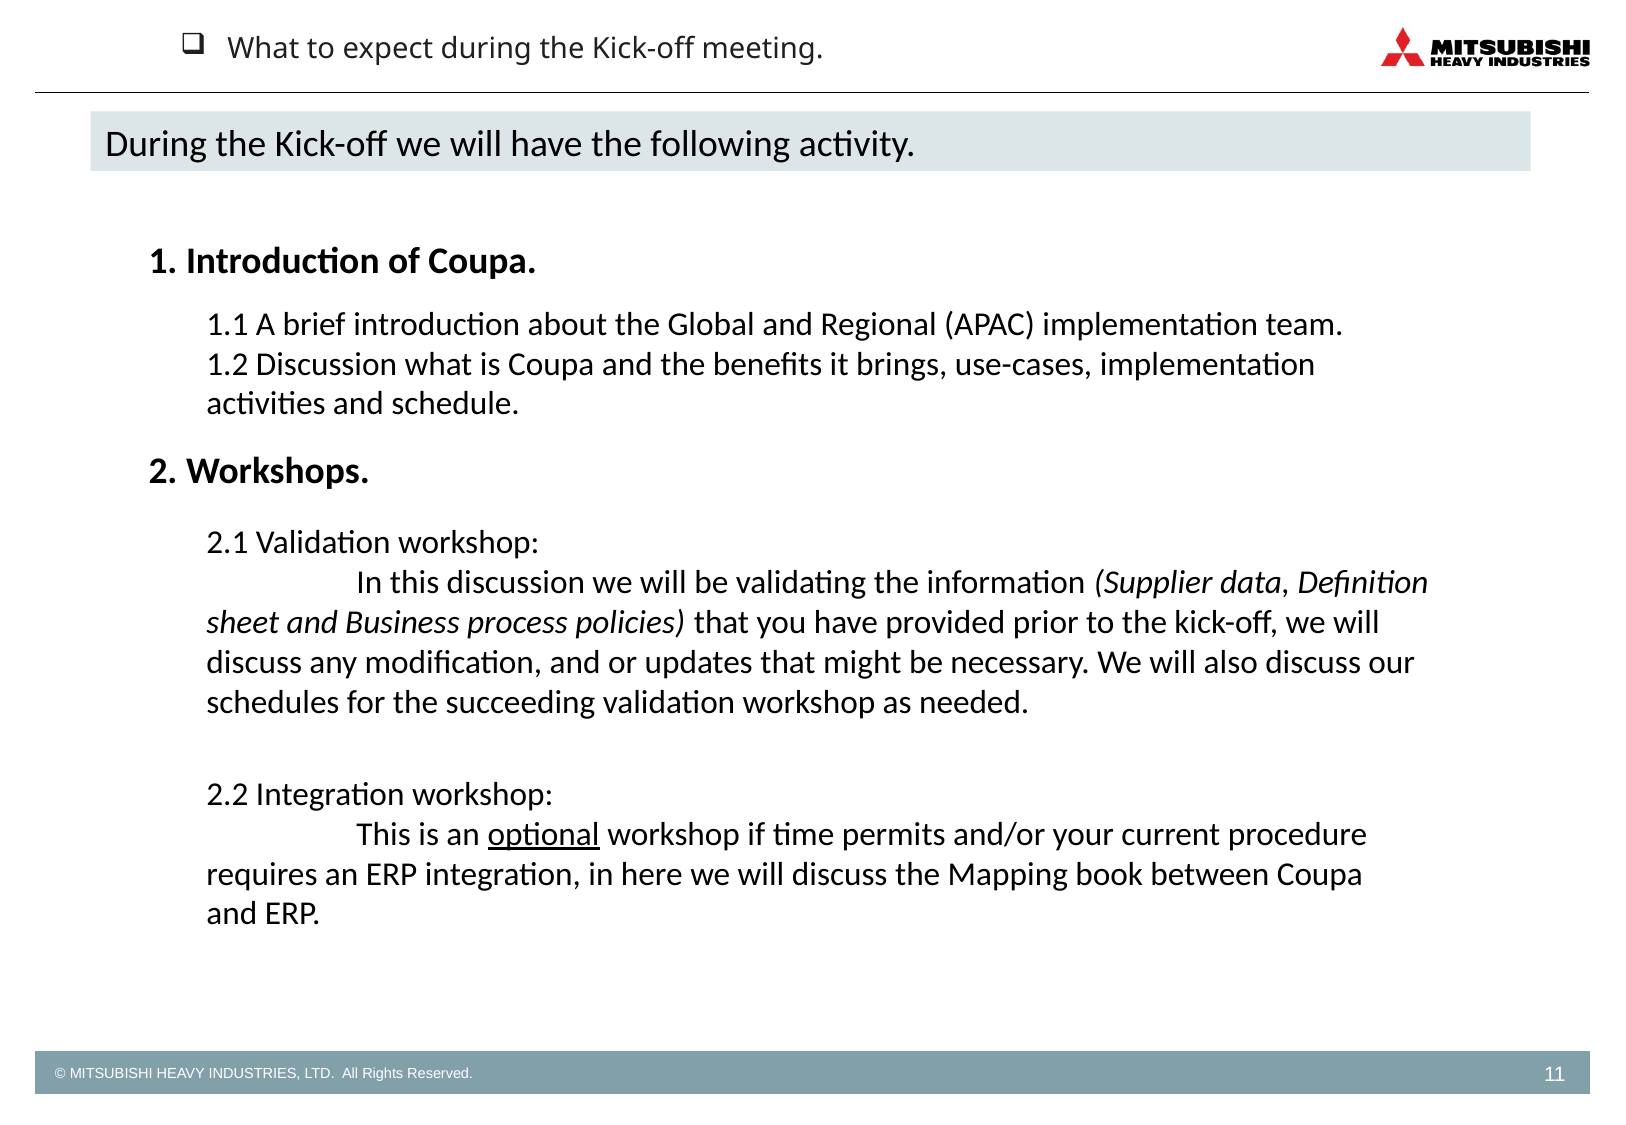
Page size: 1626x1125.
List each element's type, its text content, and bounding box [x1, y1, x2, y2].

text_box 2. Workshops. [58, 438, 1301, 498]
text_box During the Kick-off we will have the following activity. [90, 111, 1531, 171]
title What to expect during the Kick-off meeting. [90, 22, 1235, 80]
text_box 1. Introduction of Coupa. [58, 228, 1301, 289]
picture [1368, 14, 1602, 79]
picture [35, 1051, 1590, 1094]
text_box 2.1 Validation workshop: In this discussion we will be validating the information (Supplier data, Definition sheet and Business process policies) that you have provided prior to the kick-off, we will discuss any modification, and or updates that might be necessary. We will also discuss our schedules for the succeeding validation workshop as needed. [116, 512, 1473, 728]
text_box 1.1 A brief introduction about the Global and Regional (APAC) implementation team. 1.2 Discussion what is Coupa and the benefits it brings, use-cases, implementation activities and schedule. [116, 294, 1407, 429]
text_box 2.2 Integration workshop: This is an optional workshop if time permits and/or your current procedure requires an ERP integration, in here we will discuss the Mapping book between Coupa and ERP. [116, 764, 1407, 939]
